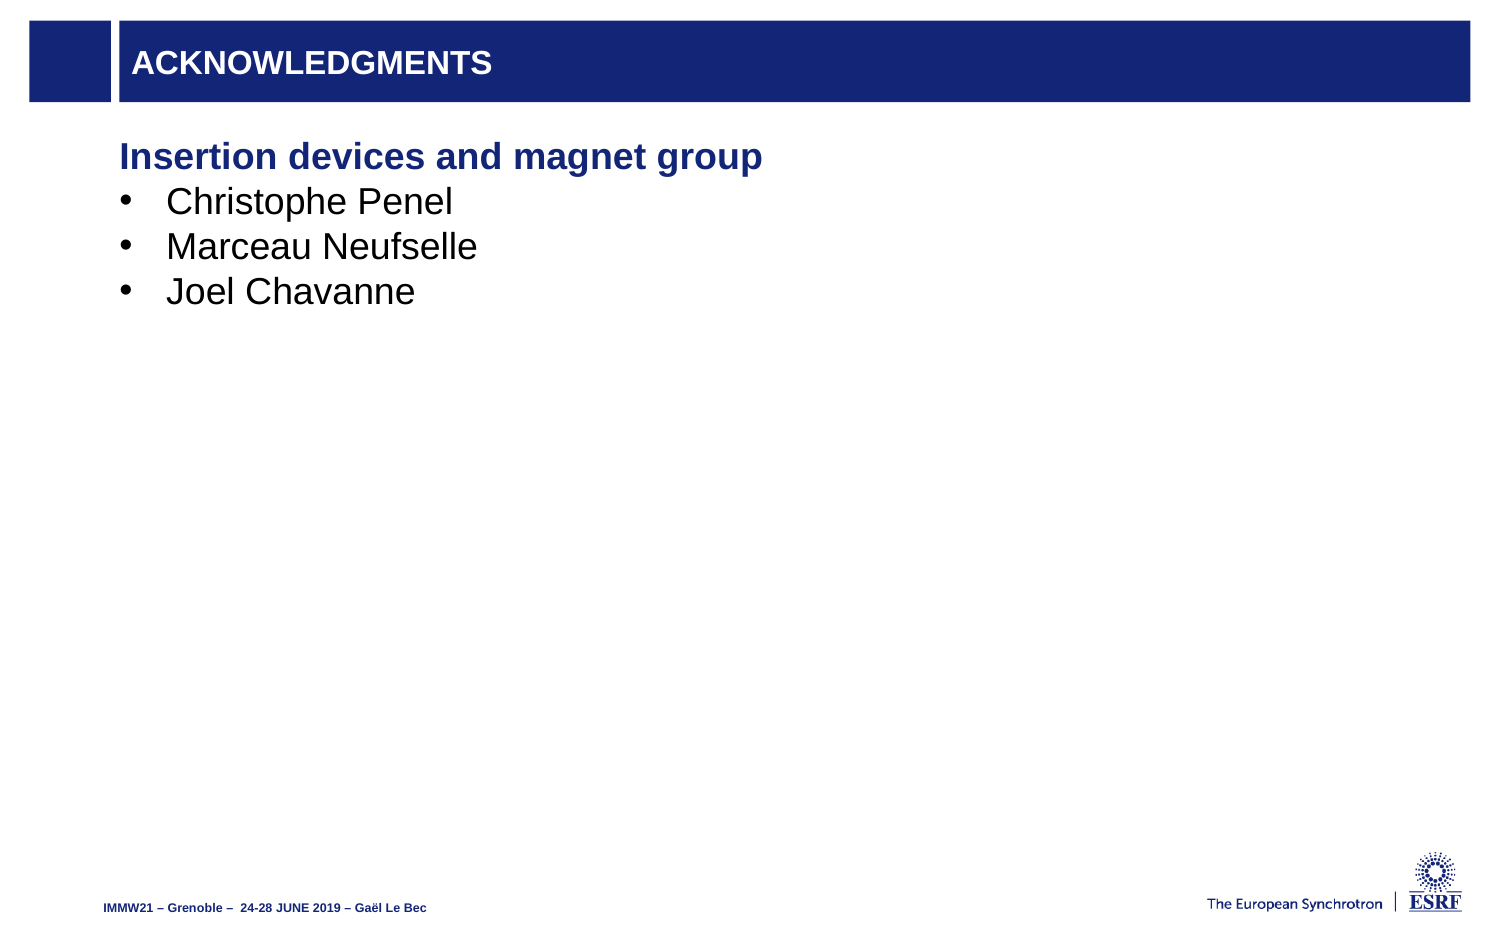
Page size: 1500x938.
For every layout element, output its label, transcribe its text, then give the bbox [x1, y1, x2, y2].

list Insertion devices and magnet group Christophe Penel Marceau Neufselle Joel Chavanne [119, 132, 916, 871]
picture [1175, 831, 1500, 938]
title Acknowledgments [119, 20, 1471, 103]
footer IMMW21 – Grenoble – 24-28 JUNE 2019 – Gaël Le Bec [103, 886, 1108, 916]
